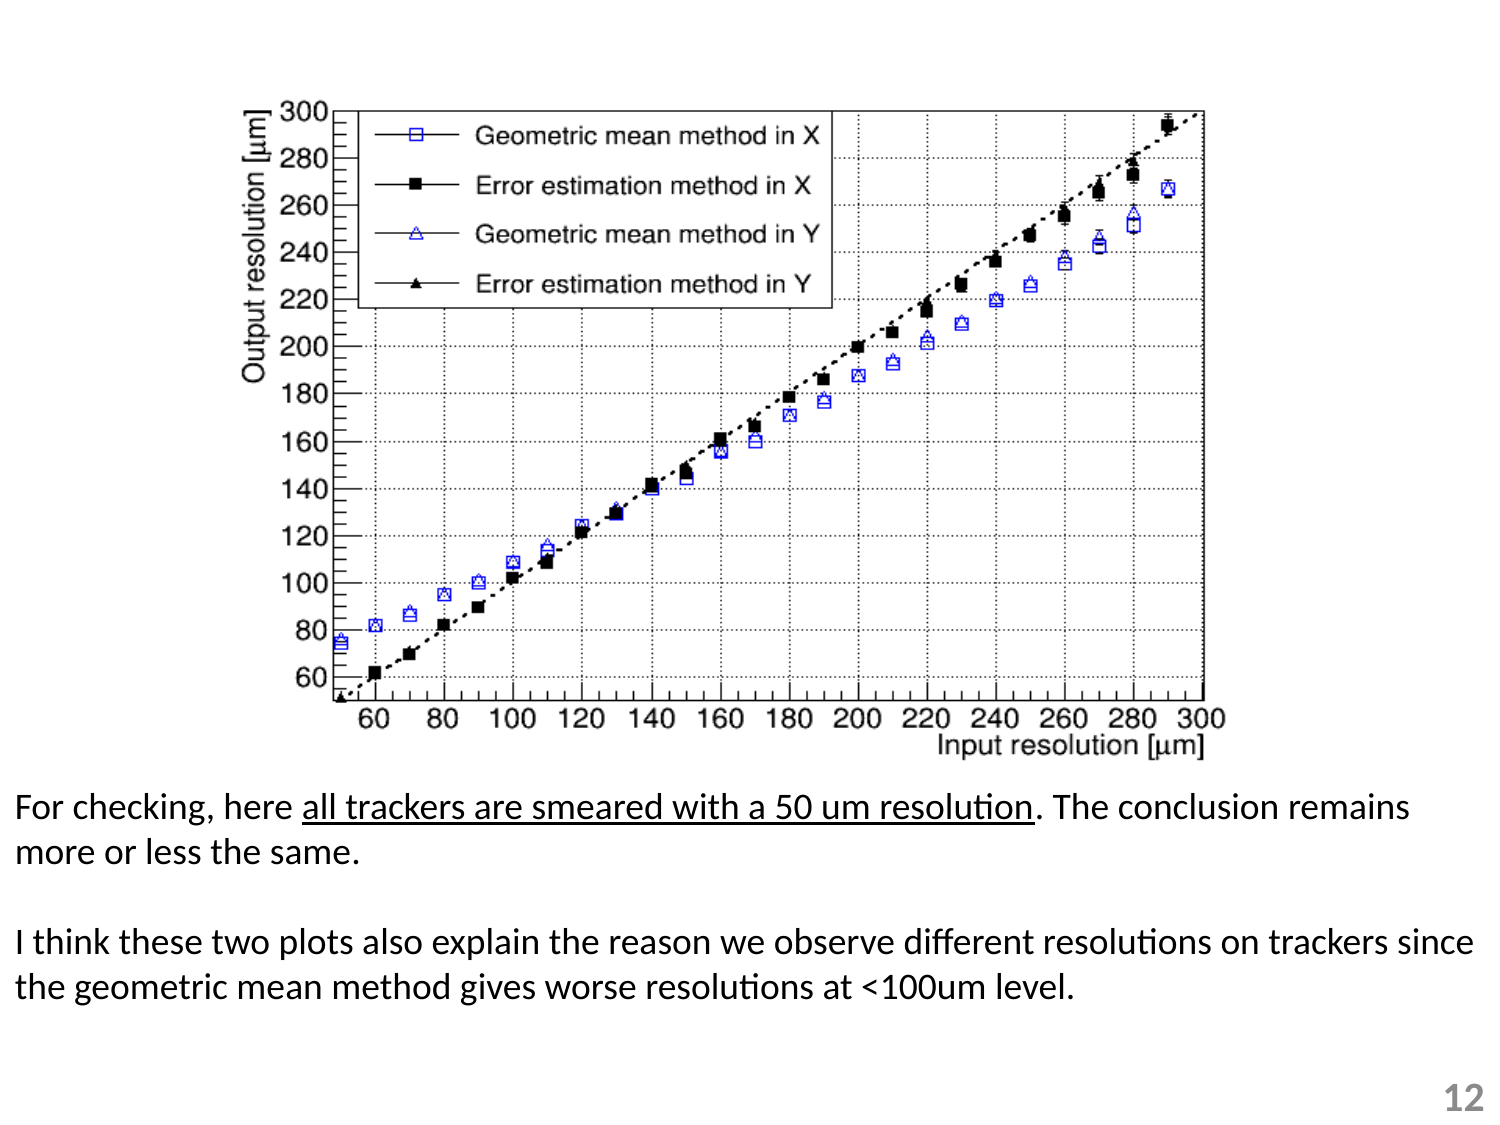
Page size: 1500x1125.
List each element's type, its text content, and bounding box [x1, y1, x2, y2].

picture [224, 37, 1313, 776]
slide_number 12 [1149, 1065, 1500, 1125]
text_box For checking, here all trackers are smeared with a 50 um resolution. The conclusion remains more or less the same. I think these two plots also explain the reason we observe different resolutions on trackers since the geometric mean method gives worse resolutions at <100um level. [0, 774, 1500, 1015]
